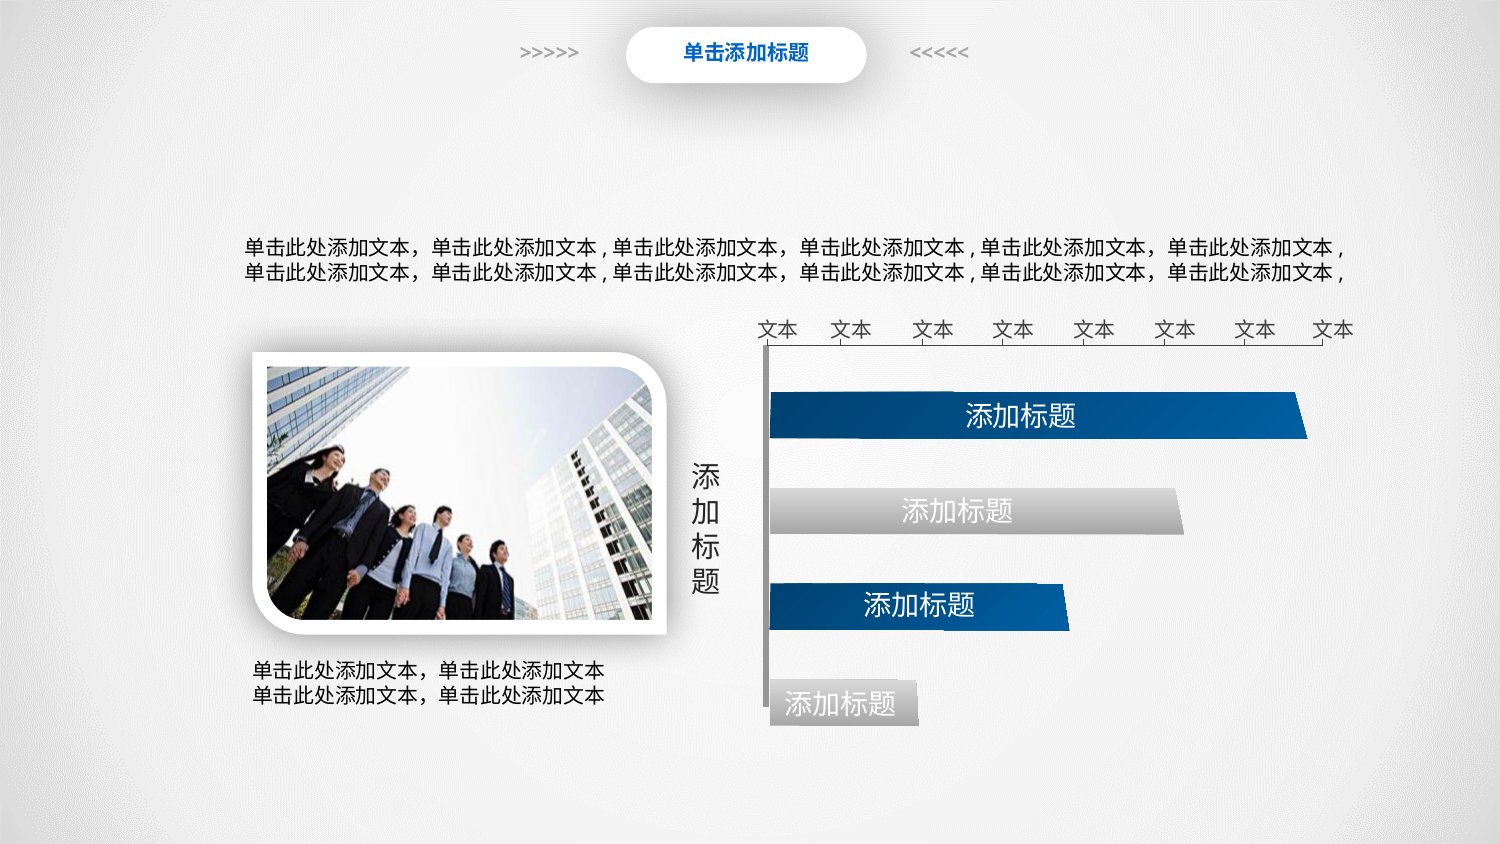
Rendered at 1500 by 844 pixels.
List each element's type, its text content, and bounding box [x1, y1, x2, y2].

picture [0, 0, 1500, 844]
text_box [667, 309, 1371, 727]
text_box >>>>> [504, 32, 595, 73]
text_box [626, 26, 867, 84]
text_box <<<<< [894, 32, 985, 73]
text_box 单击此处添加文本，单击此处添加文本 单击此处添加文本，单击此处添加文本 [242, 652, 698, 738]
text_box 单击此处添加文本，单击此处添加文本,单击此处添加文本，单击此处添加文本,单击此处添加文本，单击此处添加文本, 单击此处添加文本，单击此处添加文本,单击此处添加文本，单击此处添加文本,单击此处添加文本，单击此处添加文本, [234, 229, 1409, 315]
